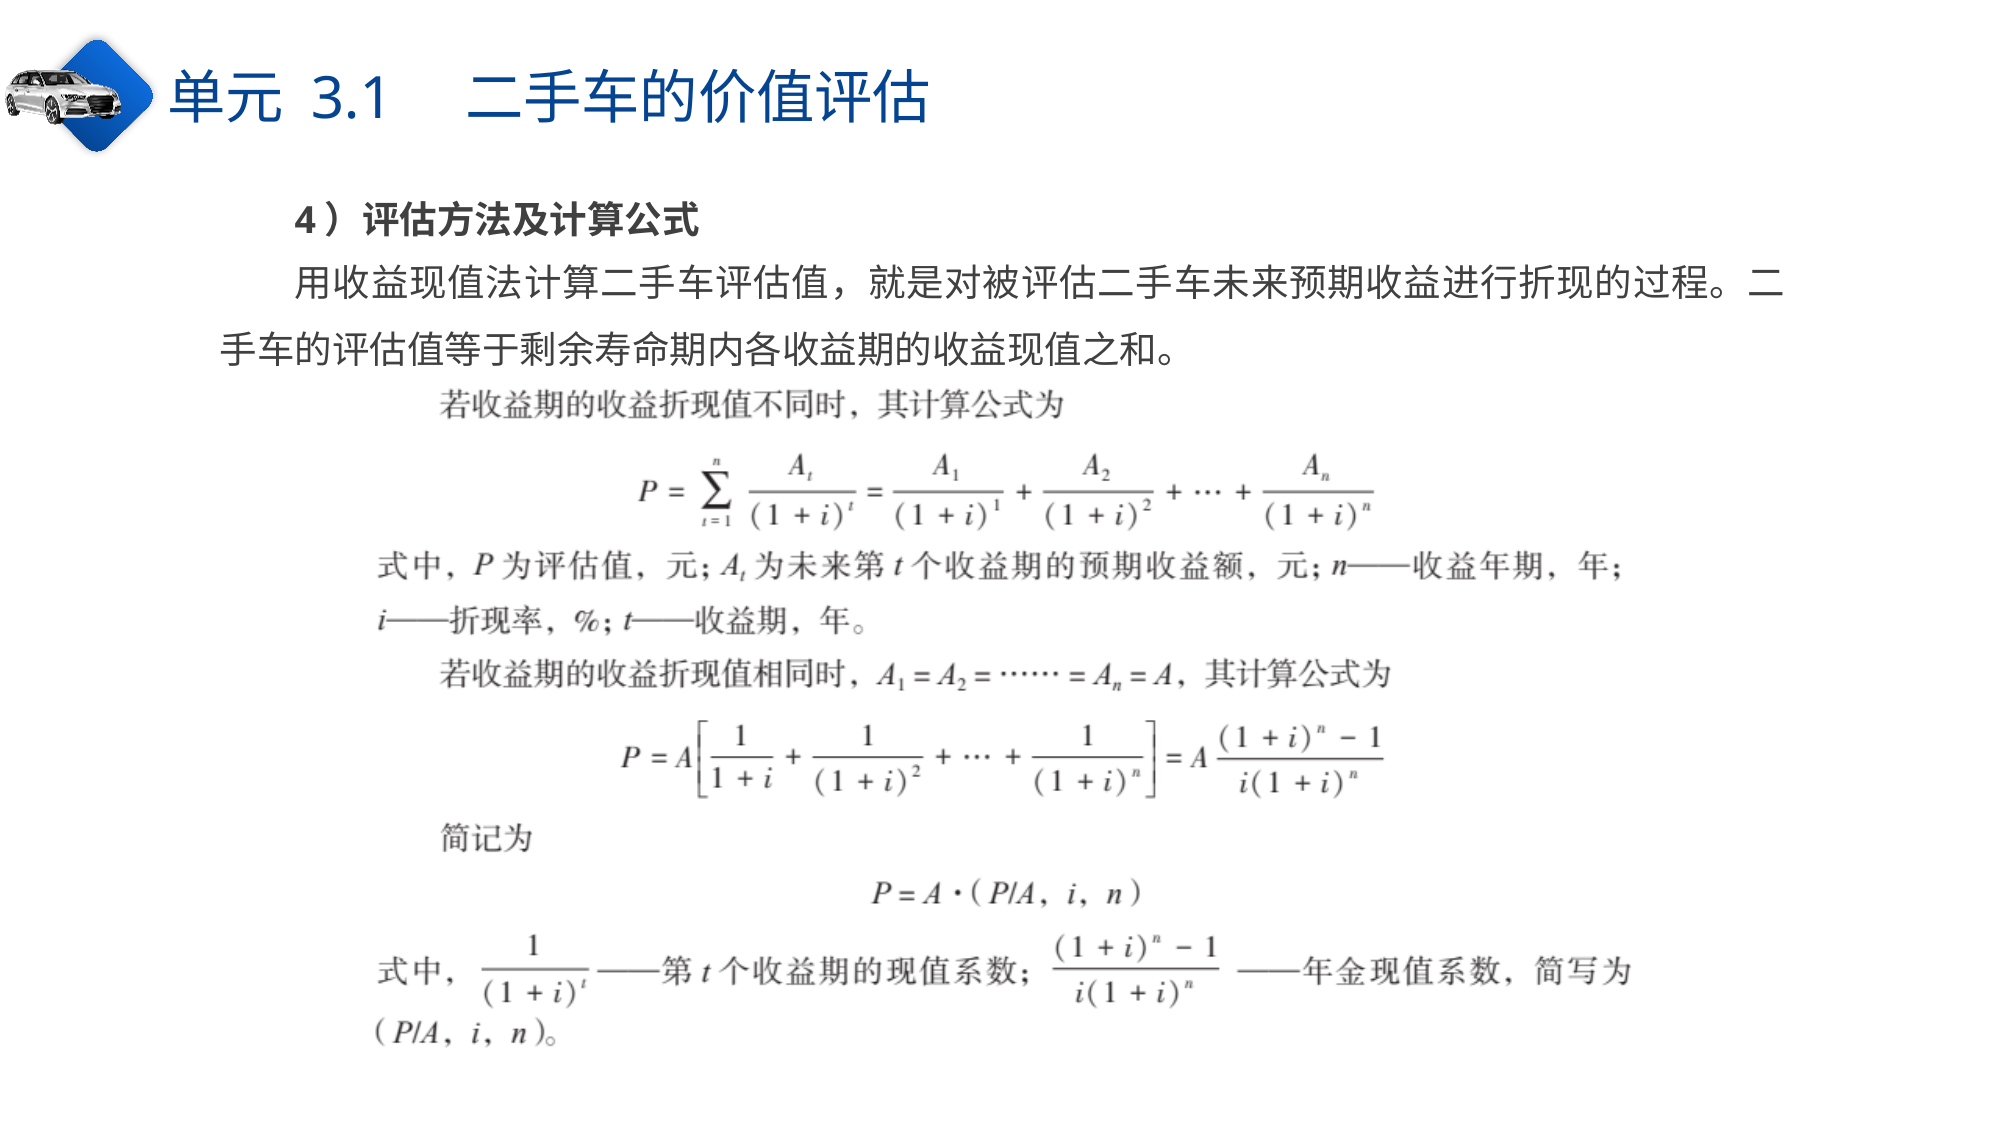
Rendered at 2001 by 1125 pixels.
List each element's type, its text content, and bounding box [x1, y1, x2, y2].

picture [0, 31, 125, 157]
text_box 4）评估方法及计算公式 [204, 166, 1000, 249]
text_box 单元 3.1 二手车的价值评估 [152, 52, 946, 138]
picture [360, 384, 1640, 1065]
text_box 用收益现值法计算二手车评估值，就是对被评估二手车未来预期收益进行折现的过程。二手车的评估值等于剩余寿命期内各收益期的收益现值之和。 [204, 228, 1800, 379]
